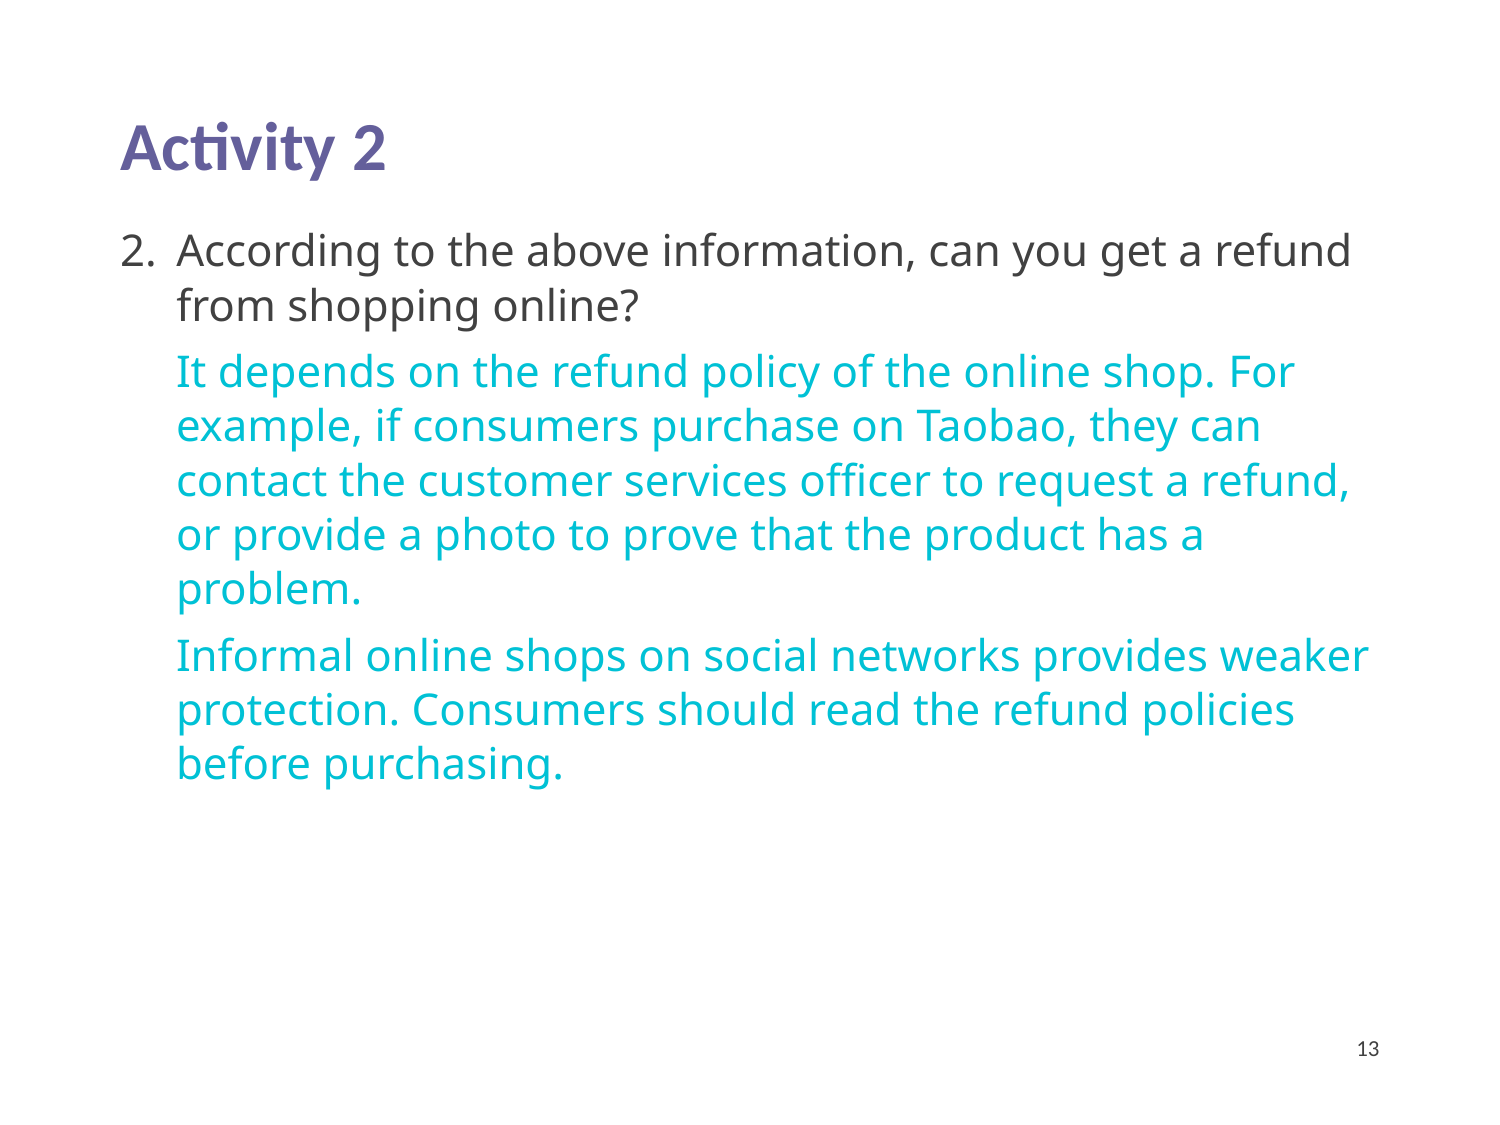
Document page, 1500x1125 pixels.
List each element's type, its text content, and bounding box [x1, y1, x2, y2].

slide_number 13 [1353, 1035, 1381, 1062]
list Activity 2 [119, 113, 1382, 218]
list According to the above information, can you get a refund from shopping online? It depends on the refund policy of the online shop. For example, if consumers purchase on Taobao, they can contact the customer services officer to request a refund, or provide a photo to prove that the product has a problem. Informal online shops on social networks provides weaker protection. Consumers should read the refund policies before purchasing. [119, 220, 1401, 964]
